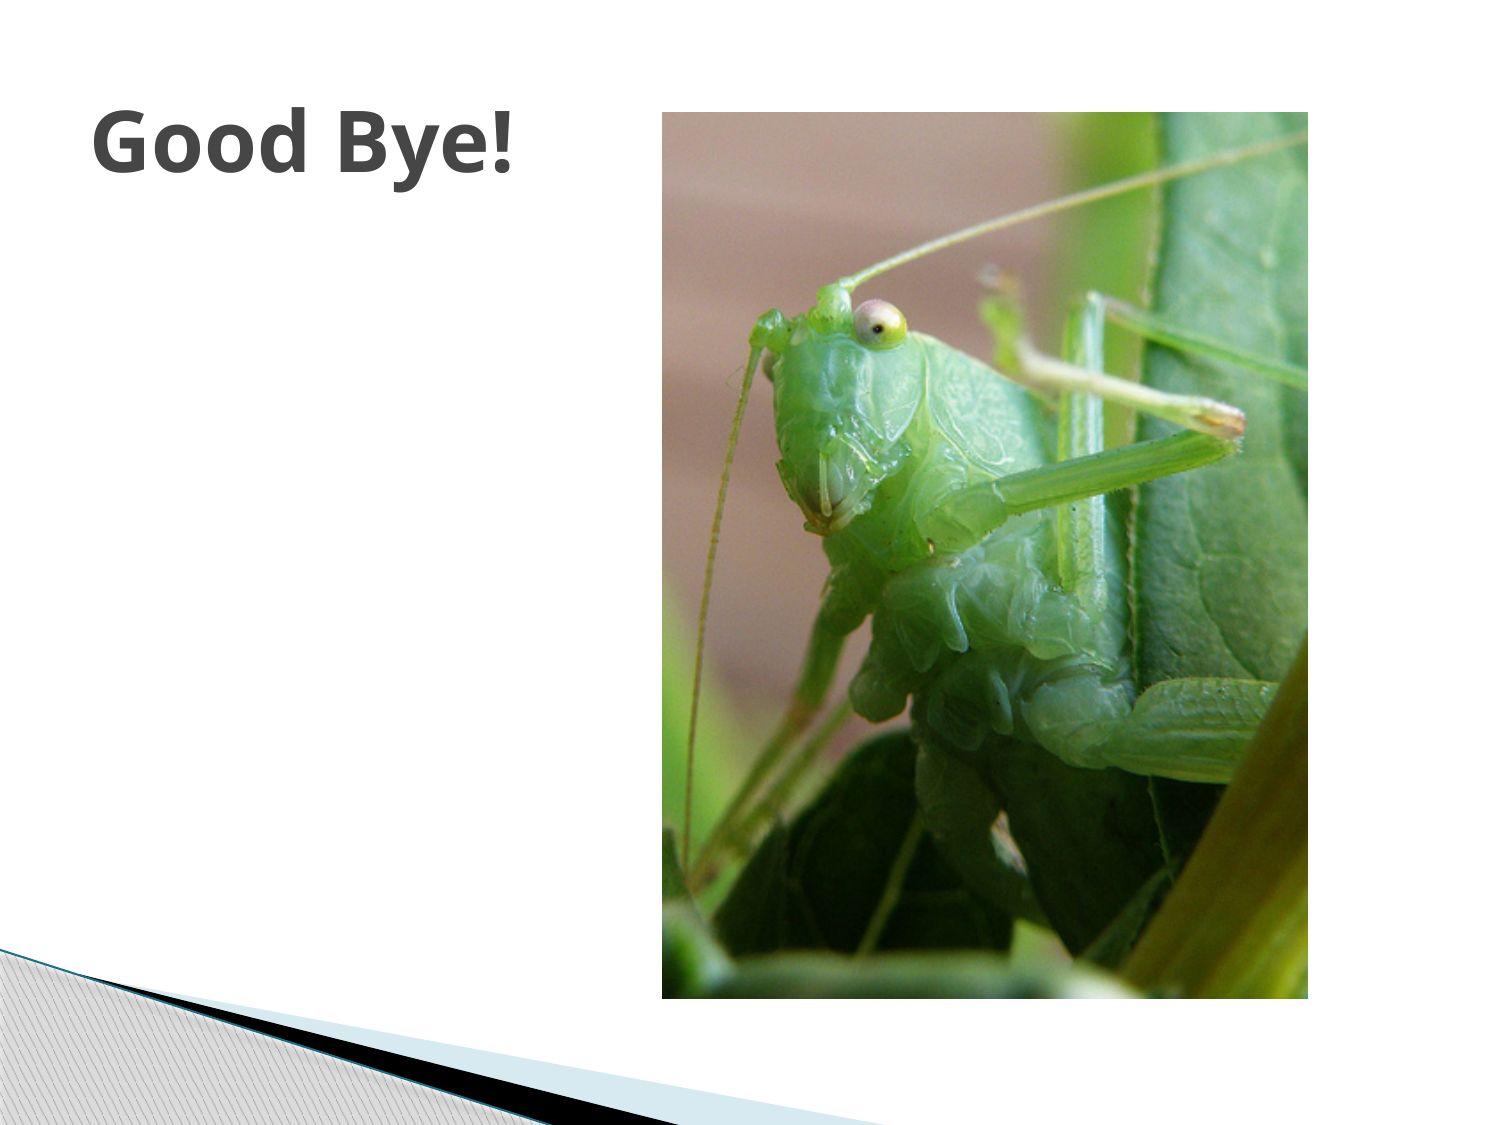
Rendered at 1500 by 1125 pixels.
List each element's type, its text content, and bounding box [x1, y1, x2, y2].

title Good Bye! [75, 45, 1425, 233]
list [662, 112, 1308, 1000]
